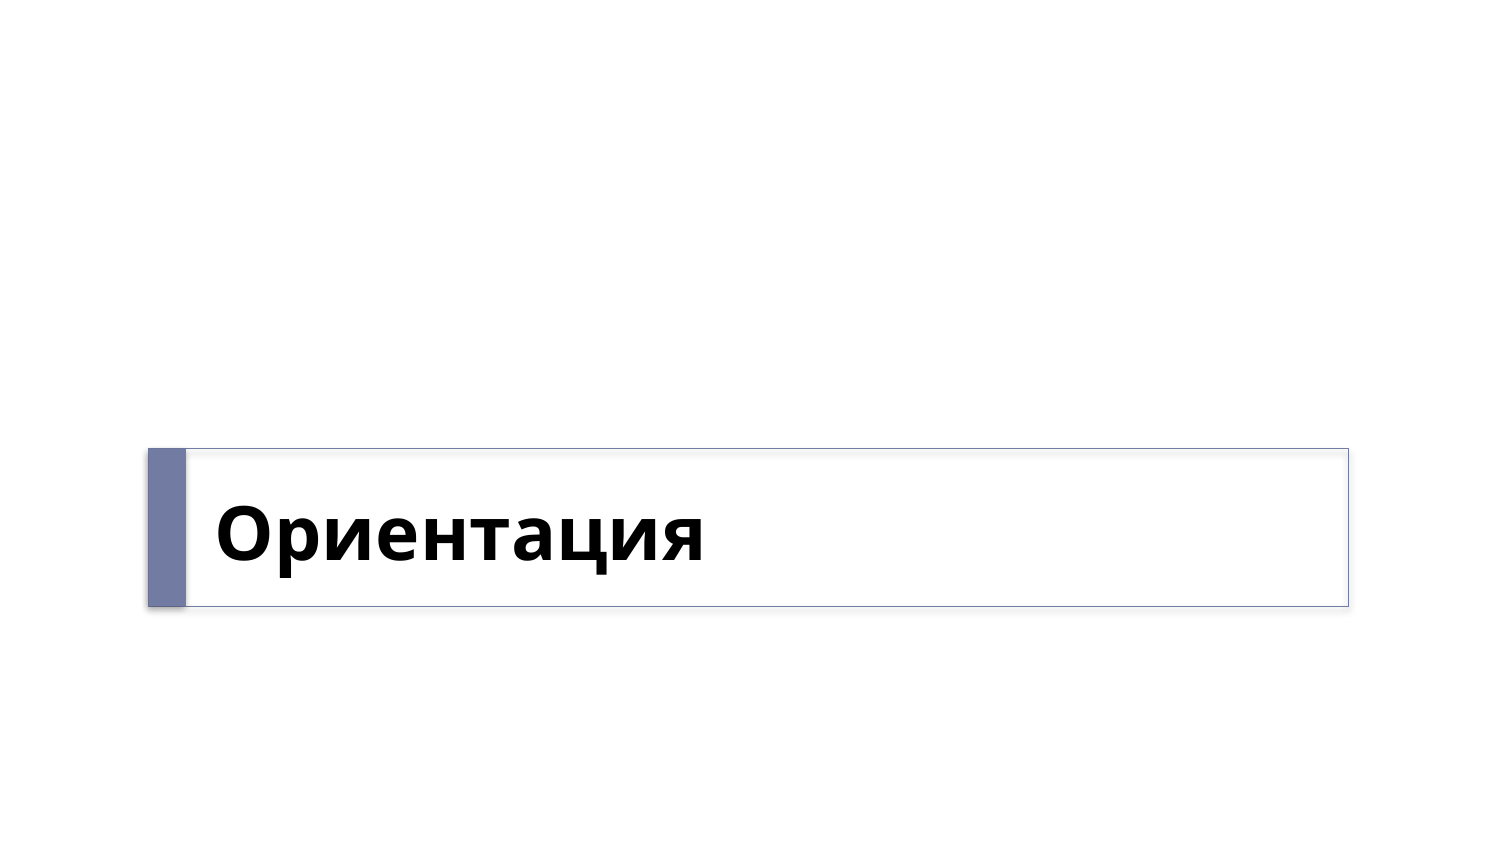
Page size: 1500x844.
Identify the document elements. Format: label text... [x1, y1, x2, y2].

title Ориентация [200, 478, 1325, 600]
